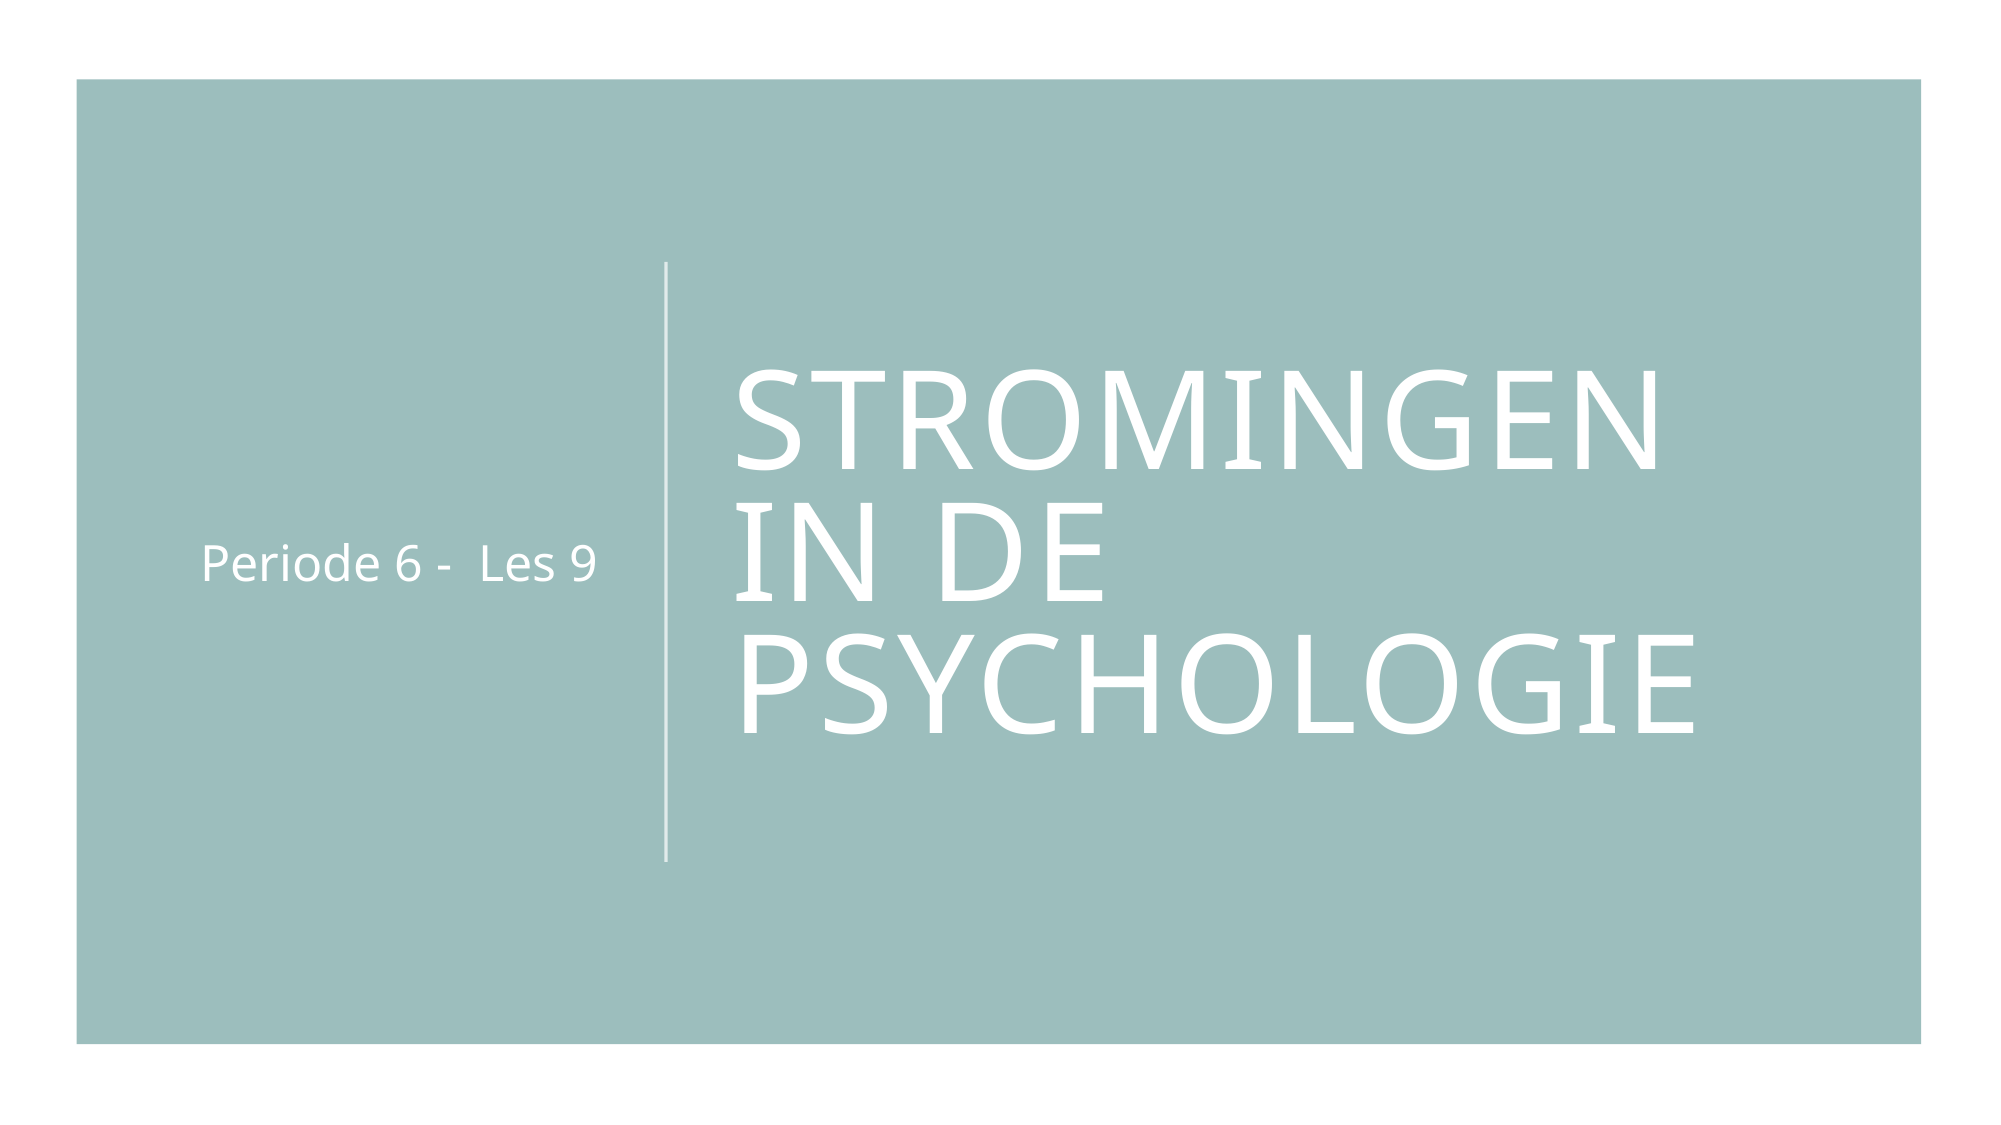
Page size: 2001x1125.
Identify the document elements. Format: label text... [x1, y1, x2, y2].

text_box [75, 78, 1922, 1045]
title Stromingen in de Psychologie [716, 132, 1868, 991]
subtitle Periode 6 - Les 9 [129, 132, 614, 991]
text_box [0, 0, 2000, 1125]
